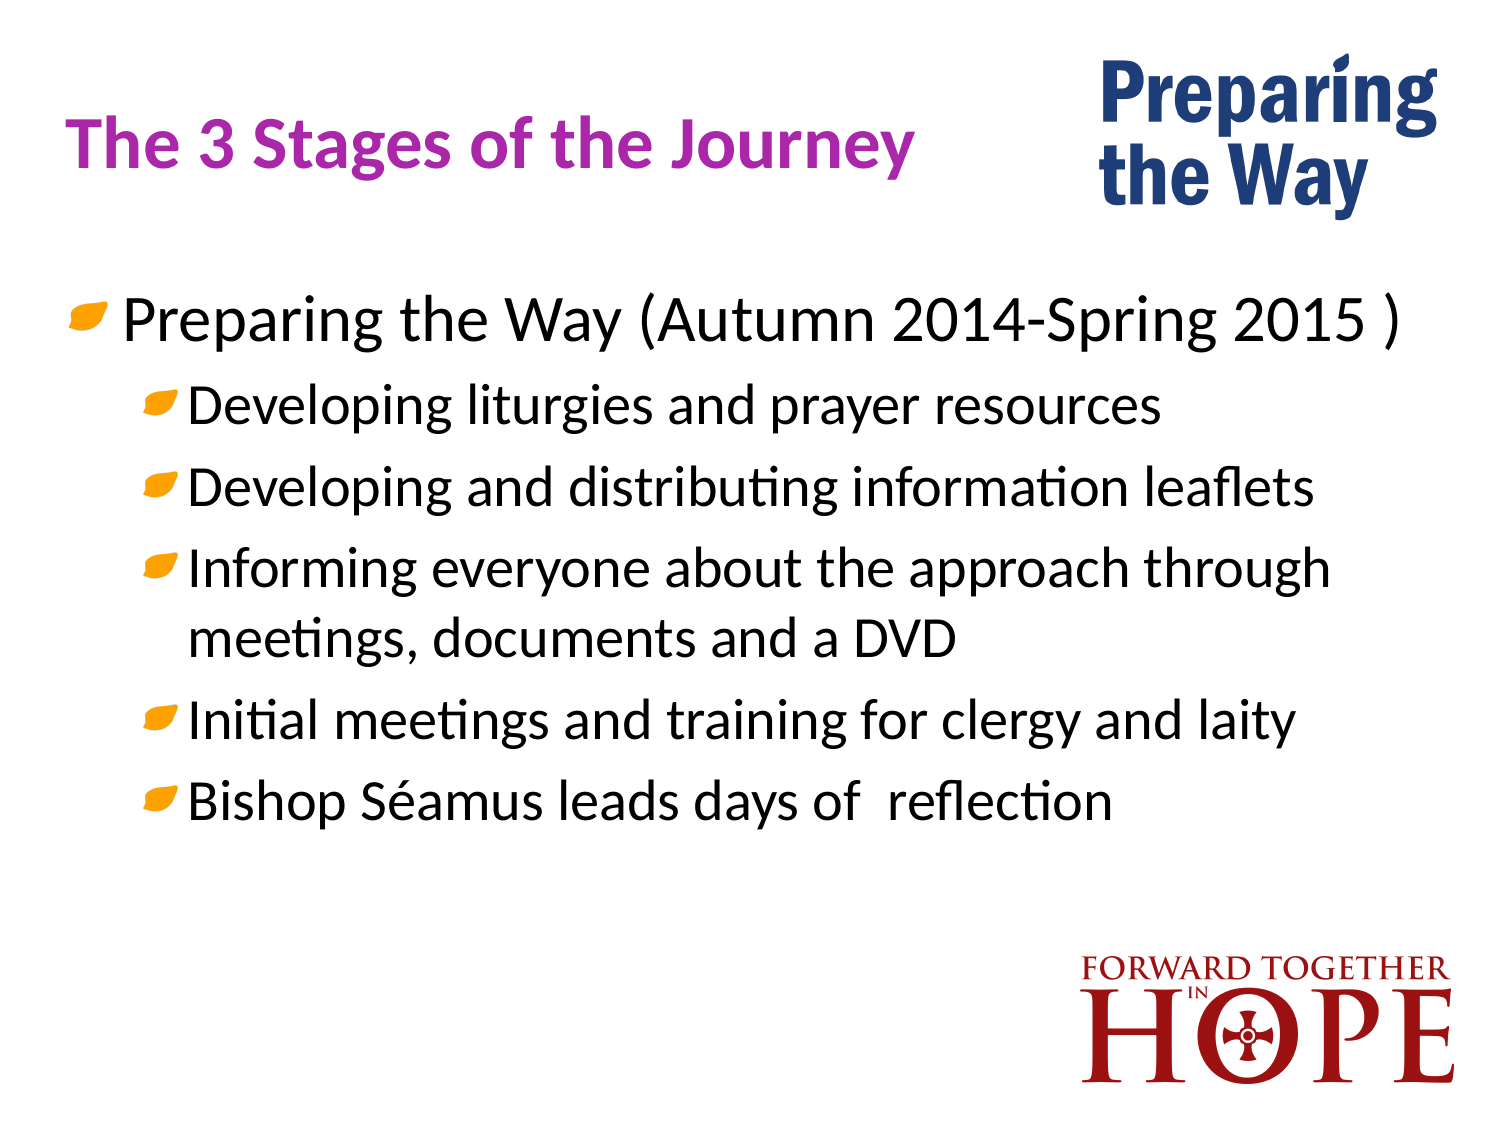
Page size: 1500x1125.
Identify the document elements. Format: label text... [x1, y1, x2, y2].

picture [1095, 52, 1443, 226]
picture [65, 291, 112, 338]
picture [1080, 955, 1454, 1084]
picture [140, 462, 181, 504]
text_box The 3 Stages of the Journey [50, 86, 1090, 191]
picture [140, 776, 181, 818]
picture [140, 695, 181, 737]
picture [140, 543, 181, 585]
picture [140, 380, 181, 422]
list Preparing the Way (Autumn 2014-Spring 2015 ) Developing liturgies and prayer resources Developing and distributing information leaflets Informing everyone about the approach through meetings, documents and a DVD Initial meetings and training for clergy and laity Bishop Séamus leads days of reflection [50, 267, 1447, 1052]
